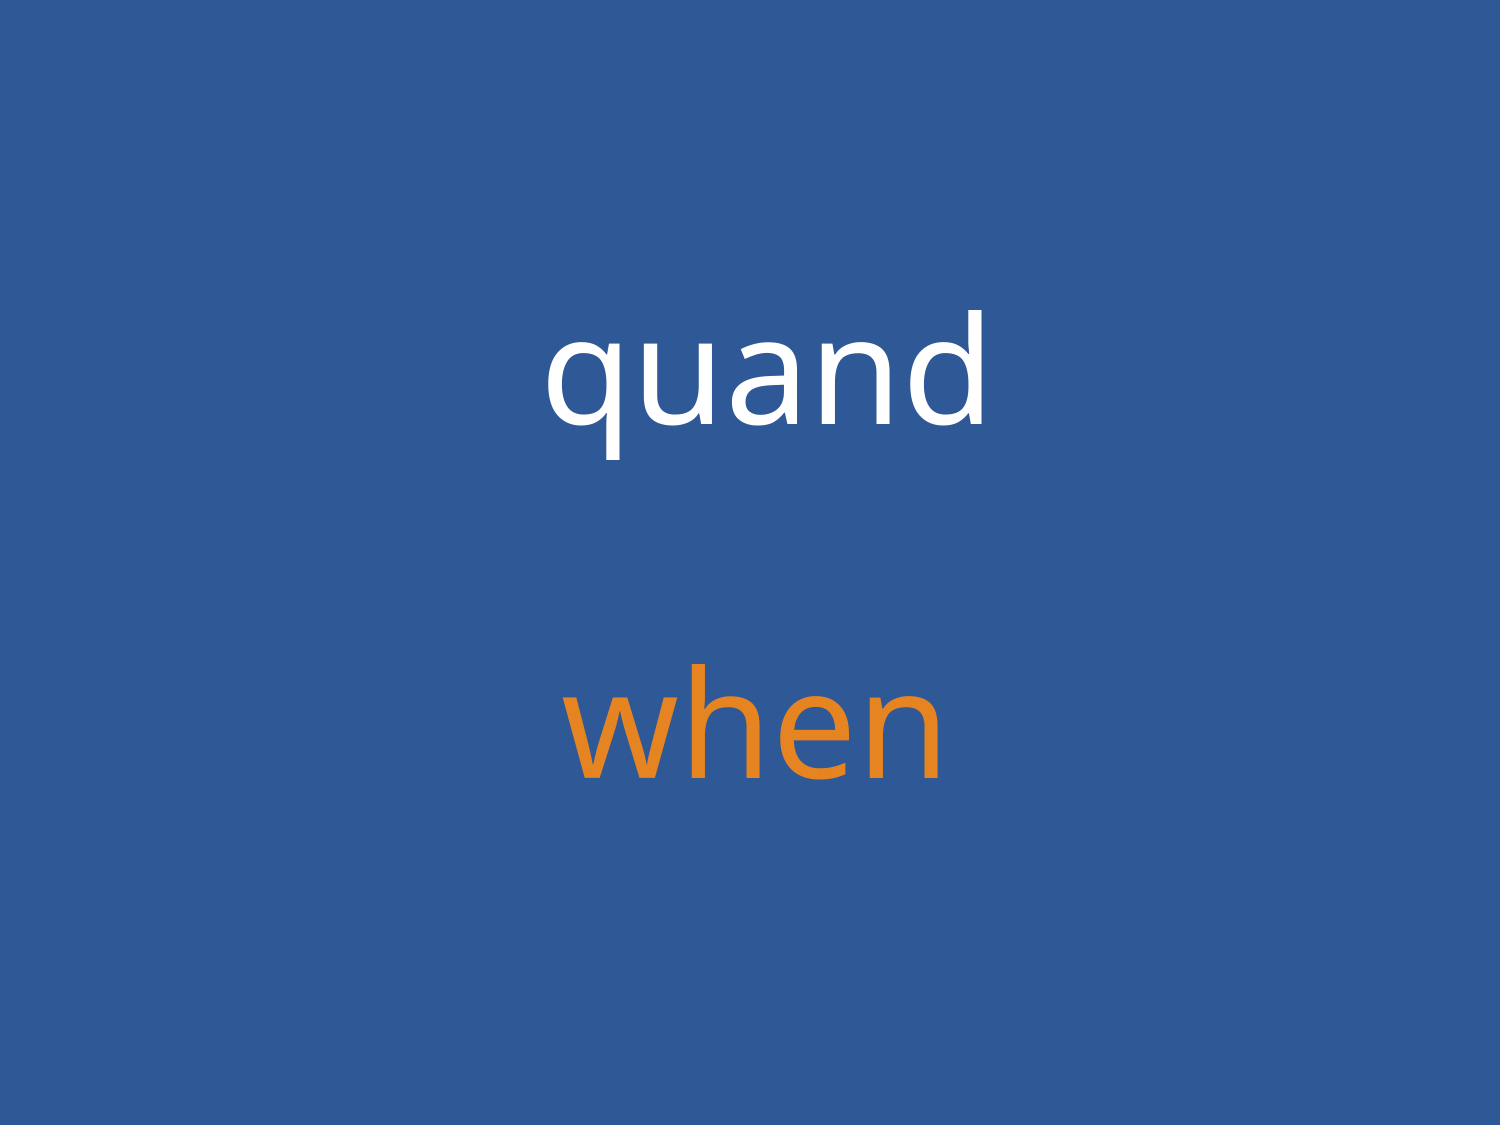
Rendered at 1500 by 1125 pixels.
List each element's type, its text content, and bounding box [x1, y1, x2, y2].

text_box when [301, 621, 1211, 817]
text_box quand [301, 267, 1235, 462]
